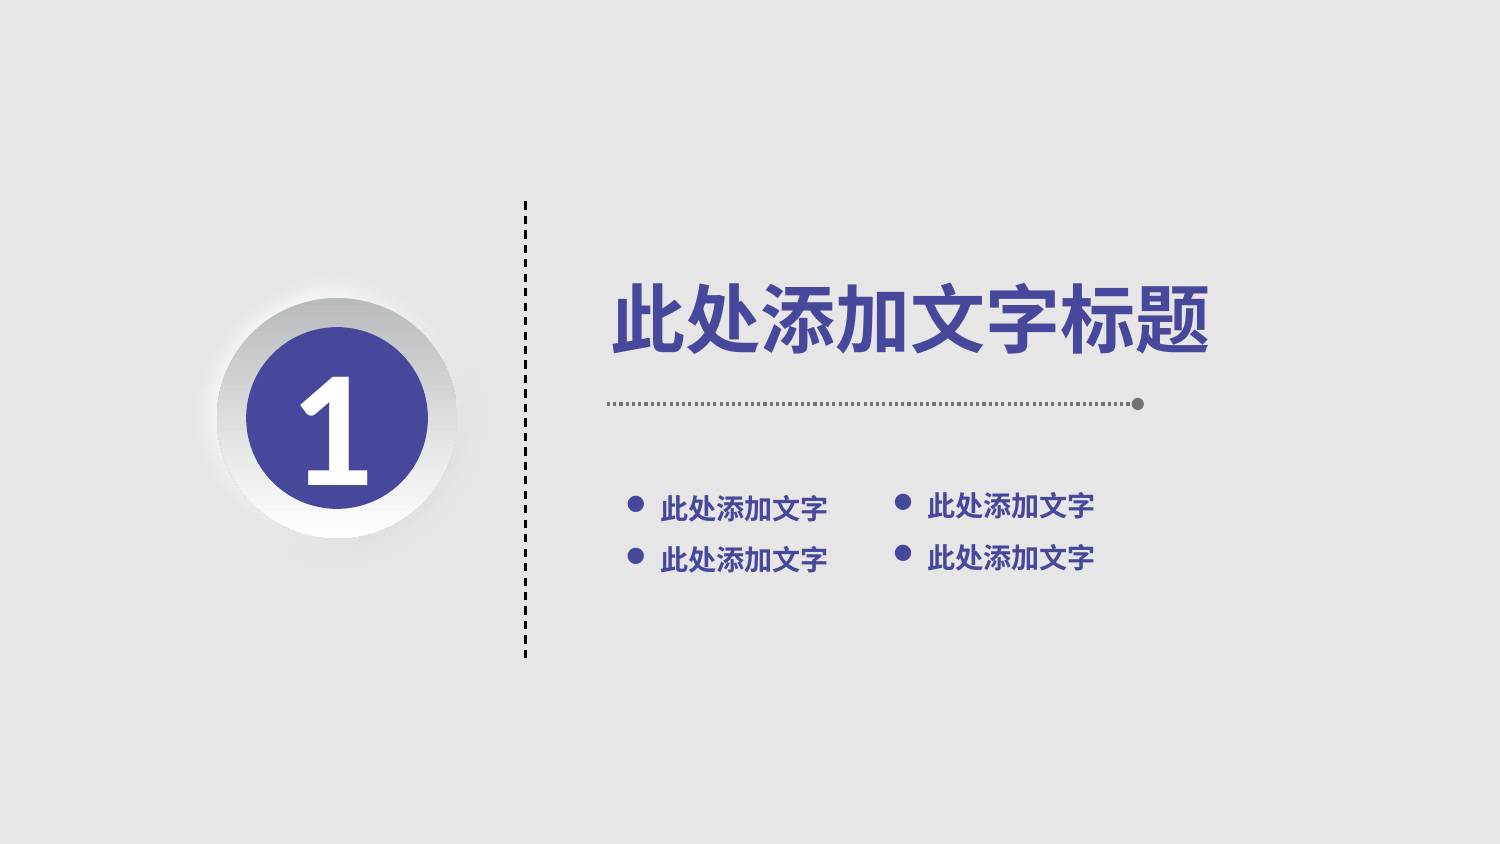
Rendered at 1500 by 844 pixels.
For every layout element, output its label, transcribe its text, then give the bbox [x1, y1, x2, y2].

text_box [186, 267, 488, 569]
text_box 此处添加文字标题 [599, 267, 1223, 369]
text_box 此处添加文字 [881, 534, 1108, 580]
text_box 此处添加文字 [881, 482, 1108, 528]
text_box 此处添加文字 [614, 485, 841, 531]
text_box 此处添加文字 [614, 537, 841, 582]
